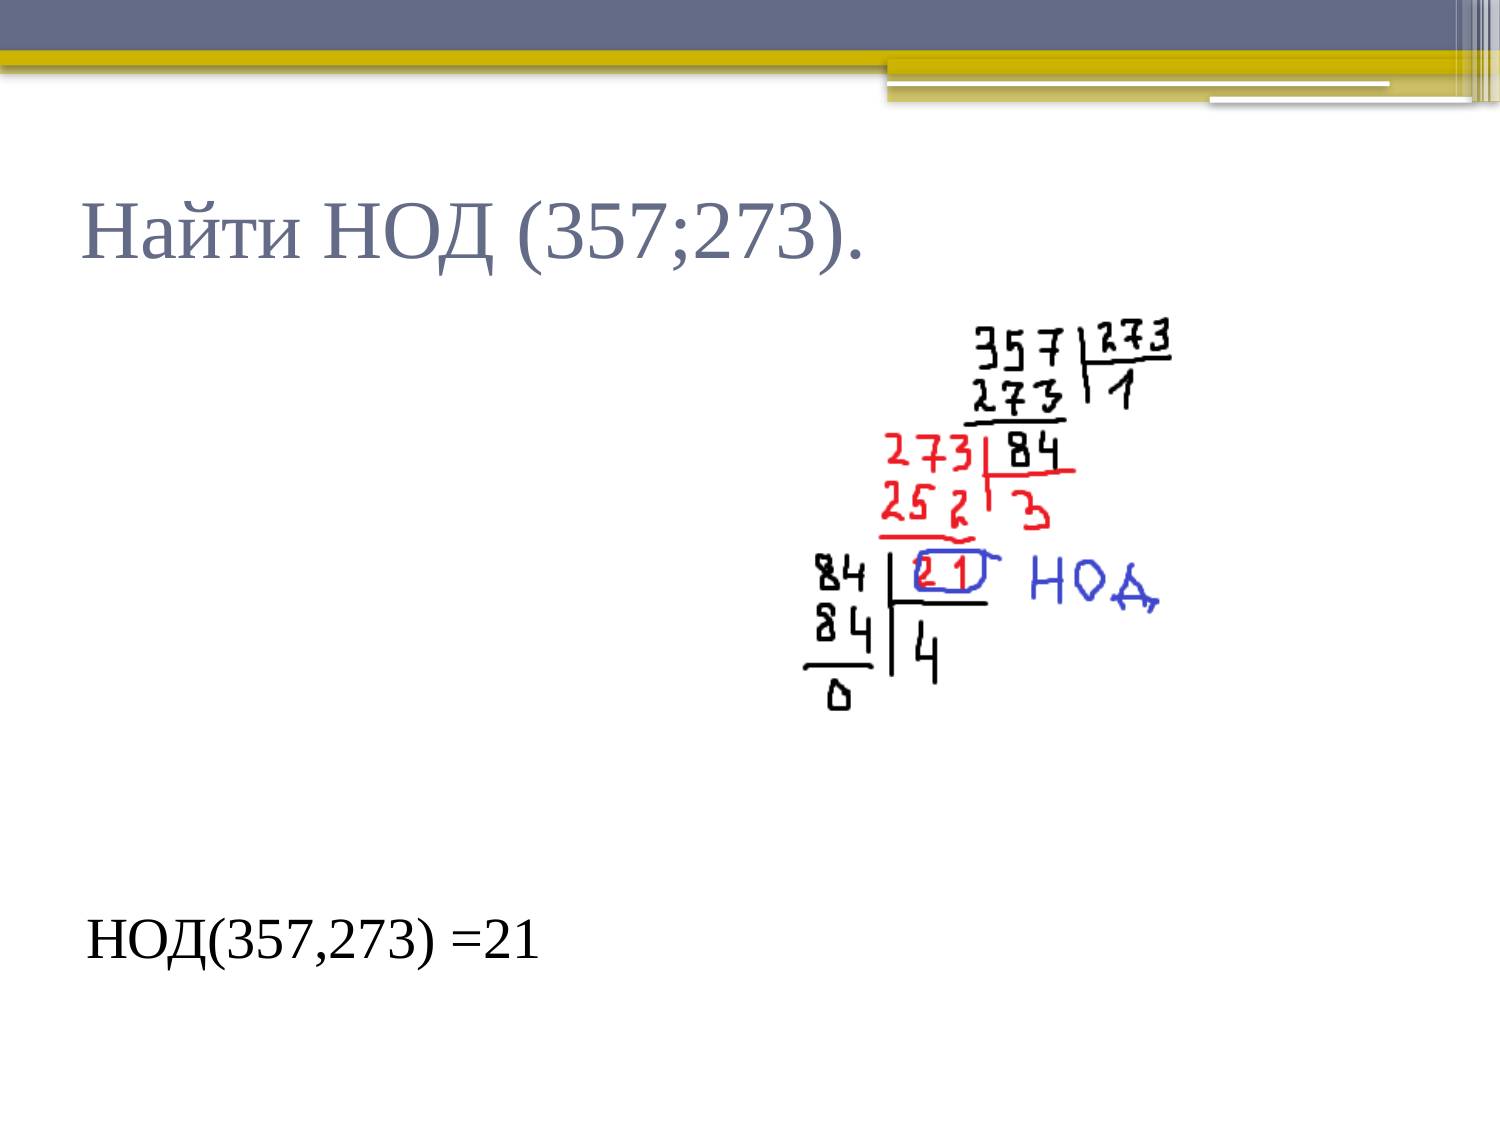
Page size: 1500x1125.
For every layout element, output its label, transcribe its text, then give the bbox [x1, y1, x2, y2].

title Найти НОД (357;273). [64, 136, 1416, 313]
picture [371, 302, 1500, 1013]
text_box НОД(357,273) =21 [53, 893, 362, 981]
